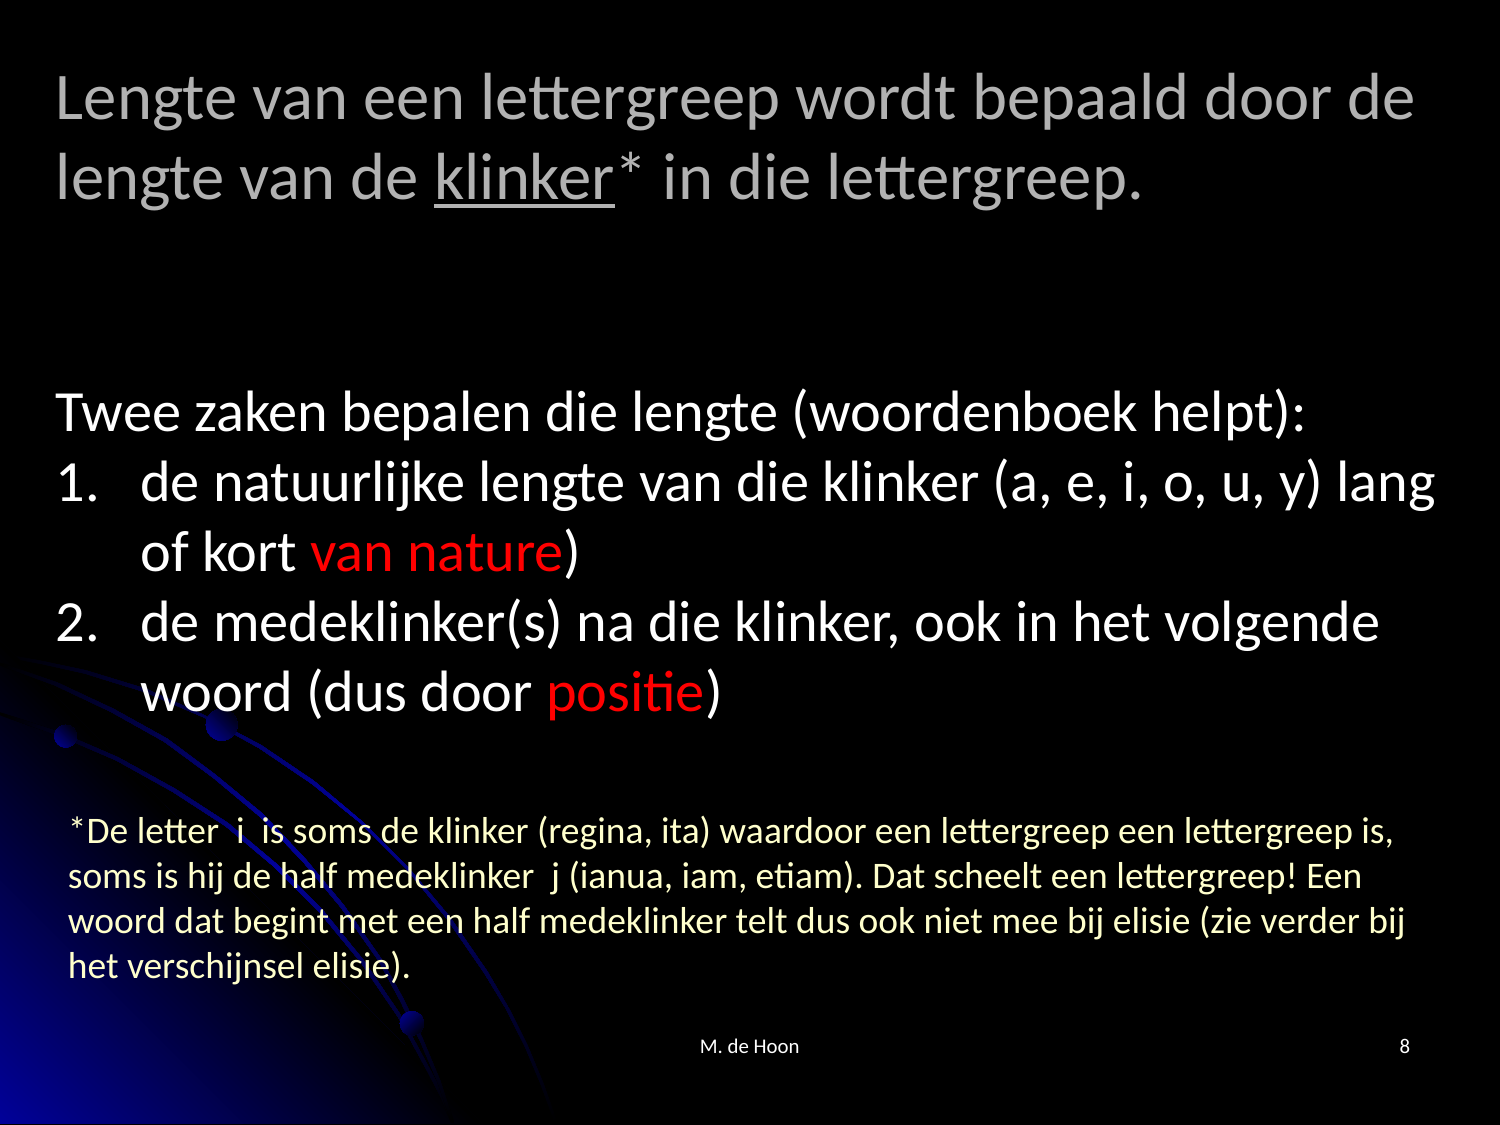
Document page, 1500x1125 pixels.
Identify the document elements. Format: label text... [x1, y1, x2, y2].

slide_number 8 [1074, 1024, 1426, 1101]
footer M. de Hoon [512, 1024, 988, 1101]
text_box *De letter i is soms de klinker (regina, ita) waardoor een lettergreep een lettergreep is, soms is hij de half medeklinker j (ianua, iam, etiam). Dat scheelt een lettergreep! Een woord dat begint met een half medeklinker telt dus ook niet mee bij elisie (zie verder bij het verschijnsel elisie). [53, 798, 1459, 994]
text_box Lengte van een lettergreep wordt bepaald door de lengte van de klinker* in die lettergreep. Twee zaken bepalen die lengte (woordenboek helpt): de natuurlijke lengte van die klinker (a, e, i, o, u, y) lang of kort van nature) de medeklinker(s) na die klinker, ook in het volgende woord (dus door positie) [41, 45, 1459, 764]
